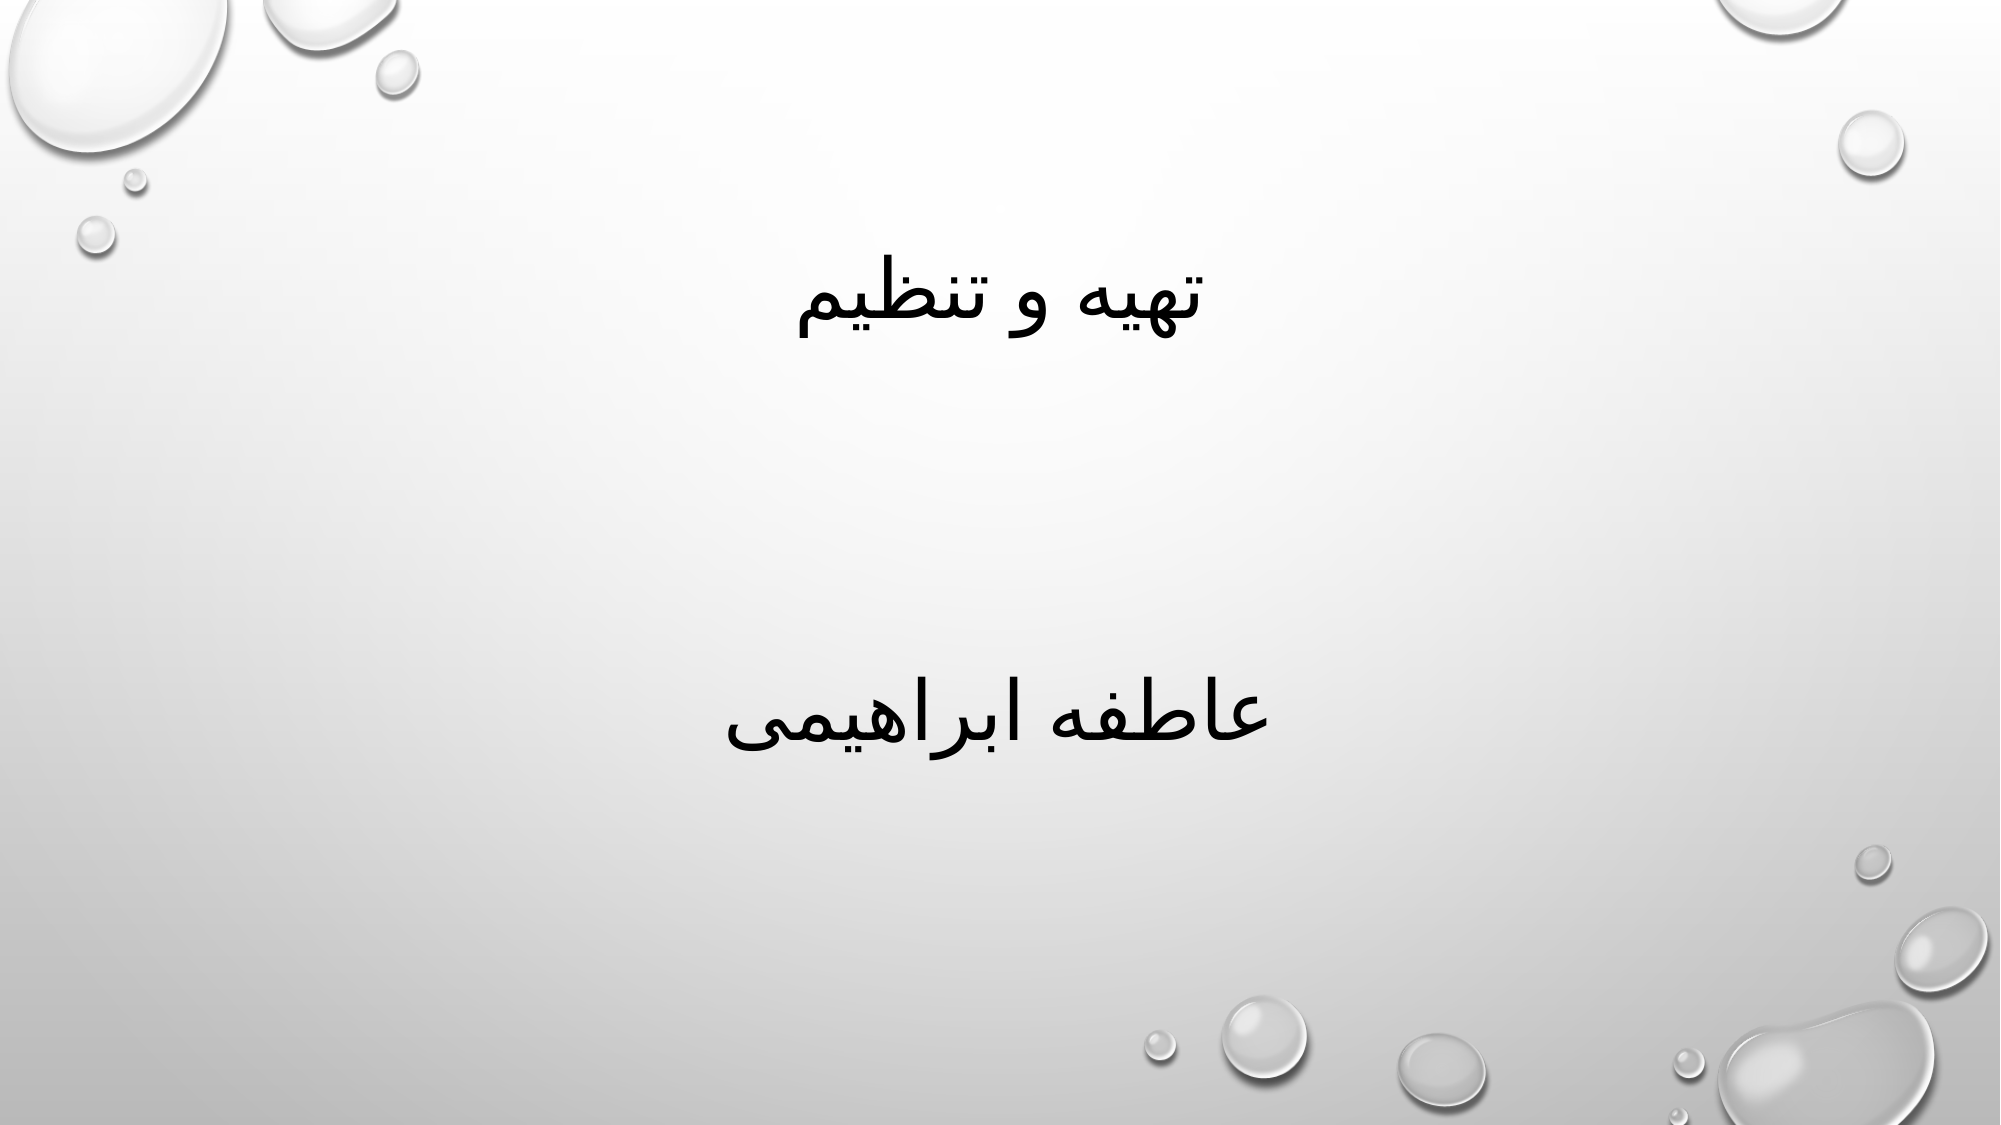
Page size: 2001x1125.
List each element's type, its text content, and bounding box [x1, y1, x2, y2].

list تهیه و تنظیم عاطفه ابراهیمی [149, 207, 1850, 950]
picture [0, 0, 2000, 1125]
